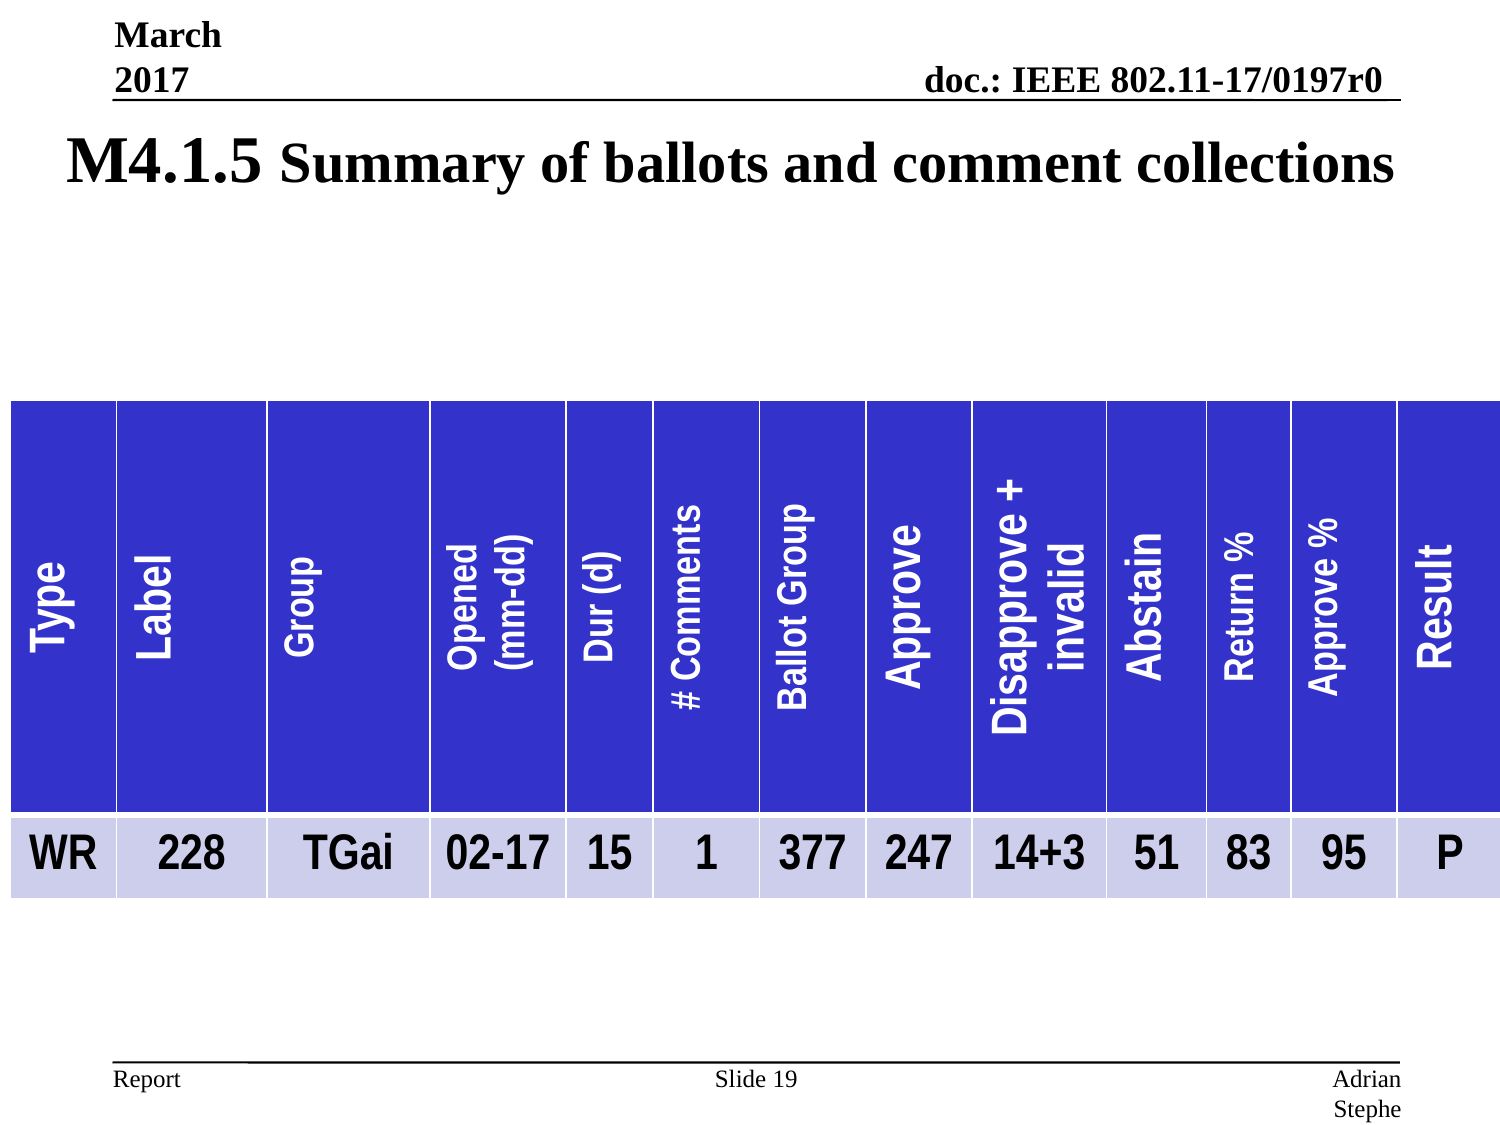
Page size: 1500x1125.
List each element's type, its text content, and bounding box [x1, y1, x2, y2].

table_header Approve % [1292, 401, 1396, 812]
table_header Opened (mm-dd) [431, 401, 565, 812]
table_cell TGai [268, 818, 429, 898]
table_cell 95 [1292, 818, 1396, 898]
table_header Dur (d) [567, 401, 652, 812]
slide_number Slide 19 [712, 1061, 800, 1093]
table_header Type [11, 401, 116, 812]
table_cell 377 [760, 818, 865, 898]
title M4.1.5 Summary of ballots and comment collections [0, 112, 1463, 200]
table_header Abstain [1107, 401, 1206, 812]
table_header Return % [1207, 401, 1290, 812]
table_cell 02-17 [431, 818, 565, 898]
table_header # Comments [654, 401, 759, 812]
table_cell P [1398, 818, 1500, 898]
table_header Result [1398, 401, 1500, 812]
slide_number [114, 54, 272, 101]
table_header Ballot Group [760, 401, 865, 812]
table_cell 83 [1207, 818, 1290, 898]
table_cell WR [11, 818, 116, 898]
table_header Group [268, 401, 429, 812]
table_cell 247 [867, 818, 971, 898]
table_header Label [117, 401, 266, 812]
table_header Approve [867, 401, 971, 812]
table_cell 51 [1107, 818, 1206, 898]
table_cell 14+3 [973, 818, 1106, 898]
table_header Disapprove + invalid [973, 401, 1106, 812]
footer Adrian Stephens, Intel Corporation [1324, 1061, 1402, 1093]
table_cell 228 [117, 818, 266, 898]
table_cell 15 [567, 818, 652, 898]
table_cell 1 [654, 818, 759, 898]
